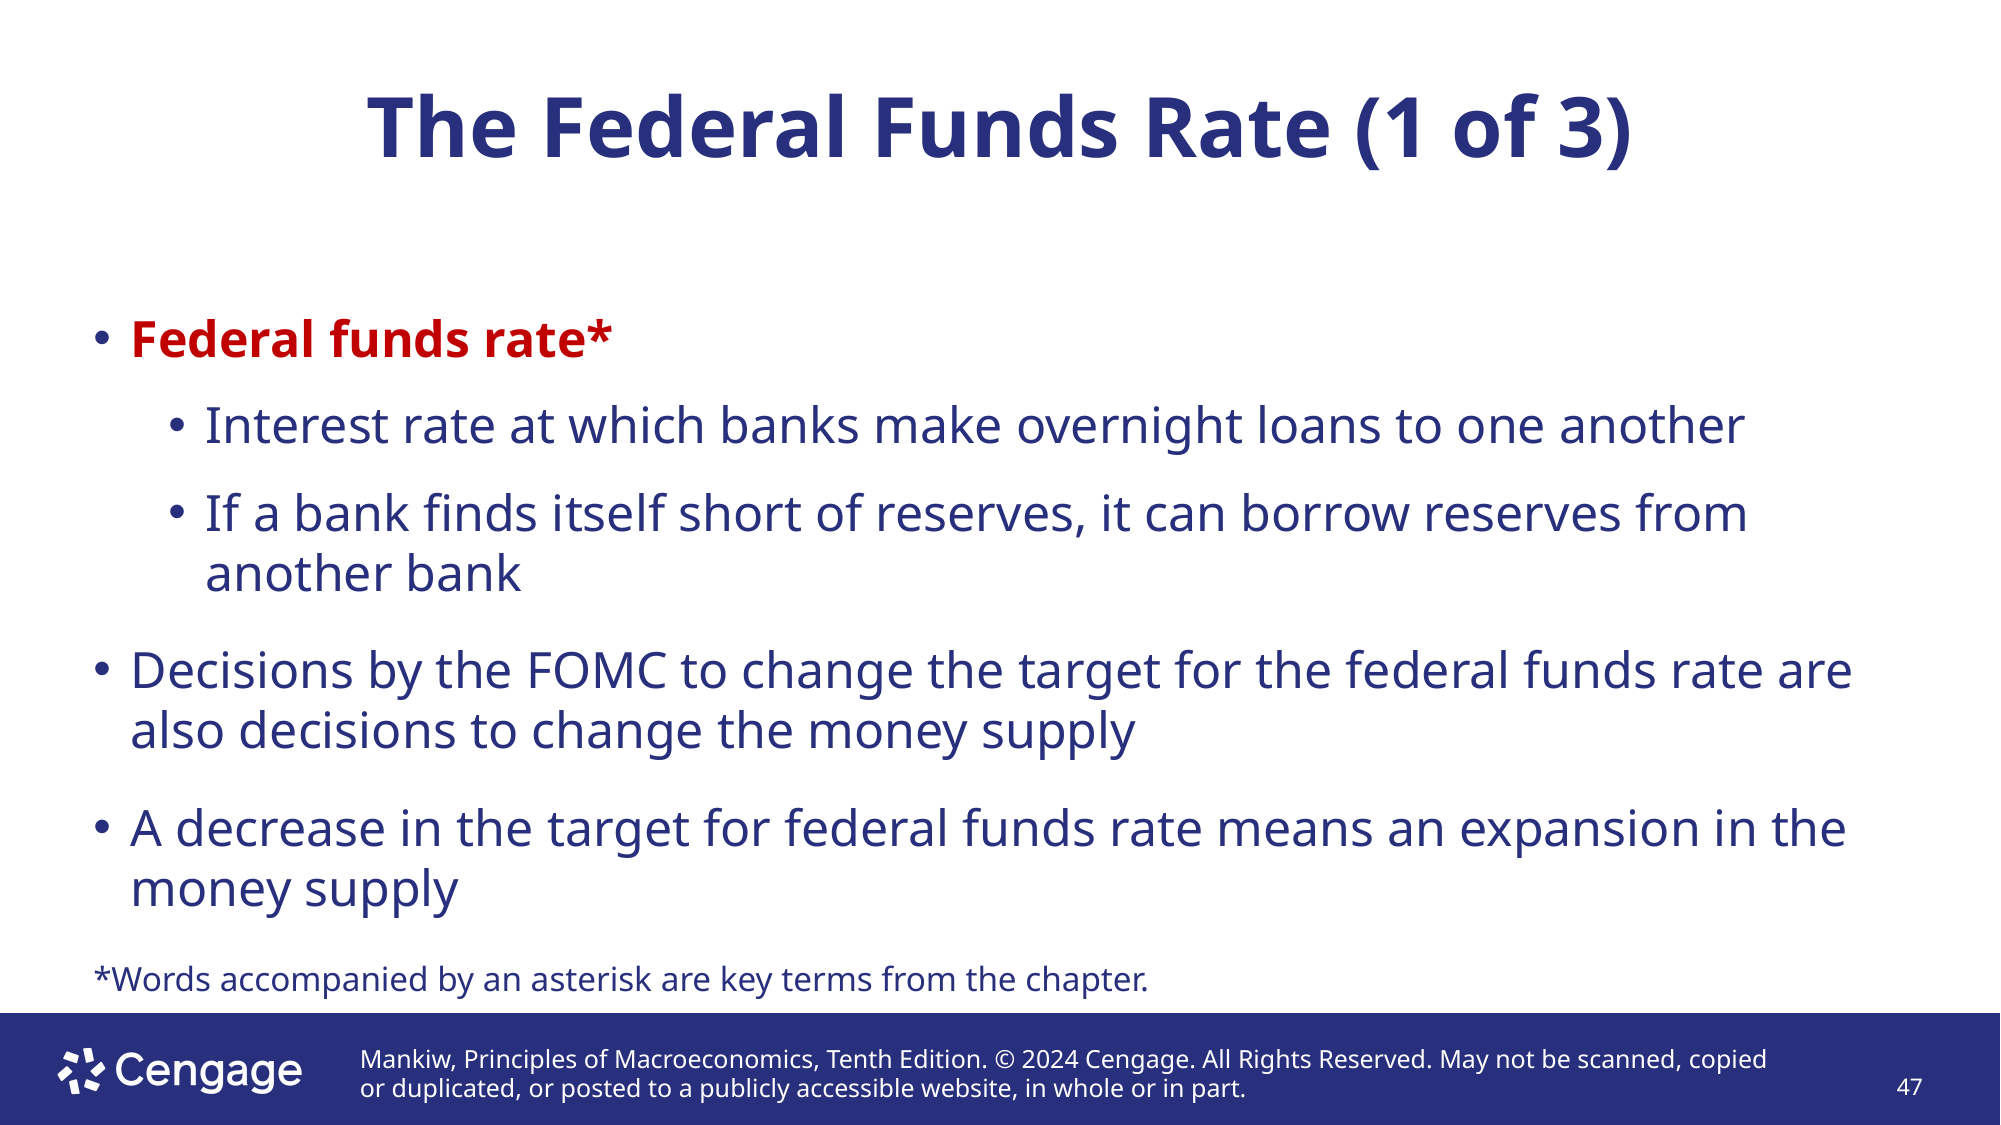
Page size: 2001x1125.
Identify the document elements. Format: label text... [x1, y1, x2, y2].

picture [30, 1020, 329, 1122]
list Federal funds rate* Interest rate at which banks make overnight loans to one another If a bank finds itself short of reserves, it can borrow reserves from another bank Decisions by the FOMC to change the target for the federal funds rate are also decisions to change the money supply A decrease in the target for federal funds rate means an expansion in the money supply *Words accompanied by an asterisk are key terms from the chapter. [78, 299, 1923, 1014]
title The Federal Funds Rate (1 of 3) [78, 77, 1923, 278]
